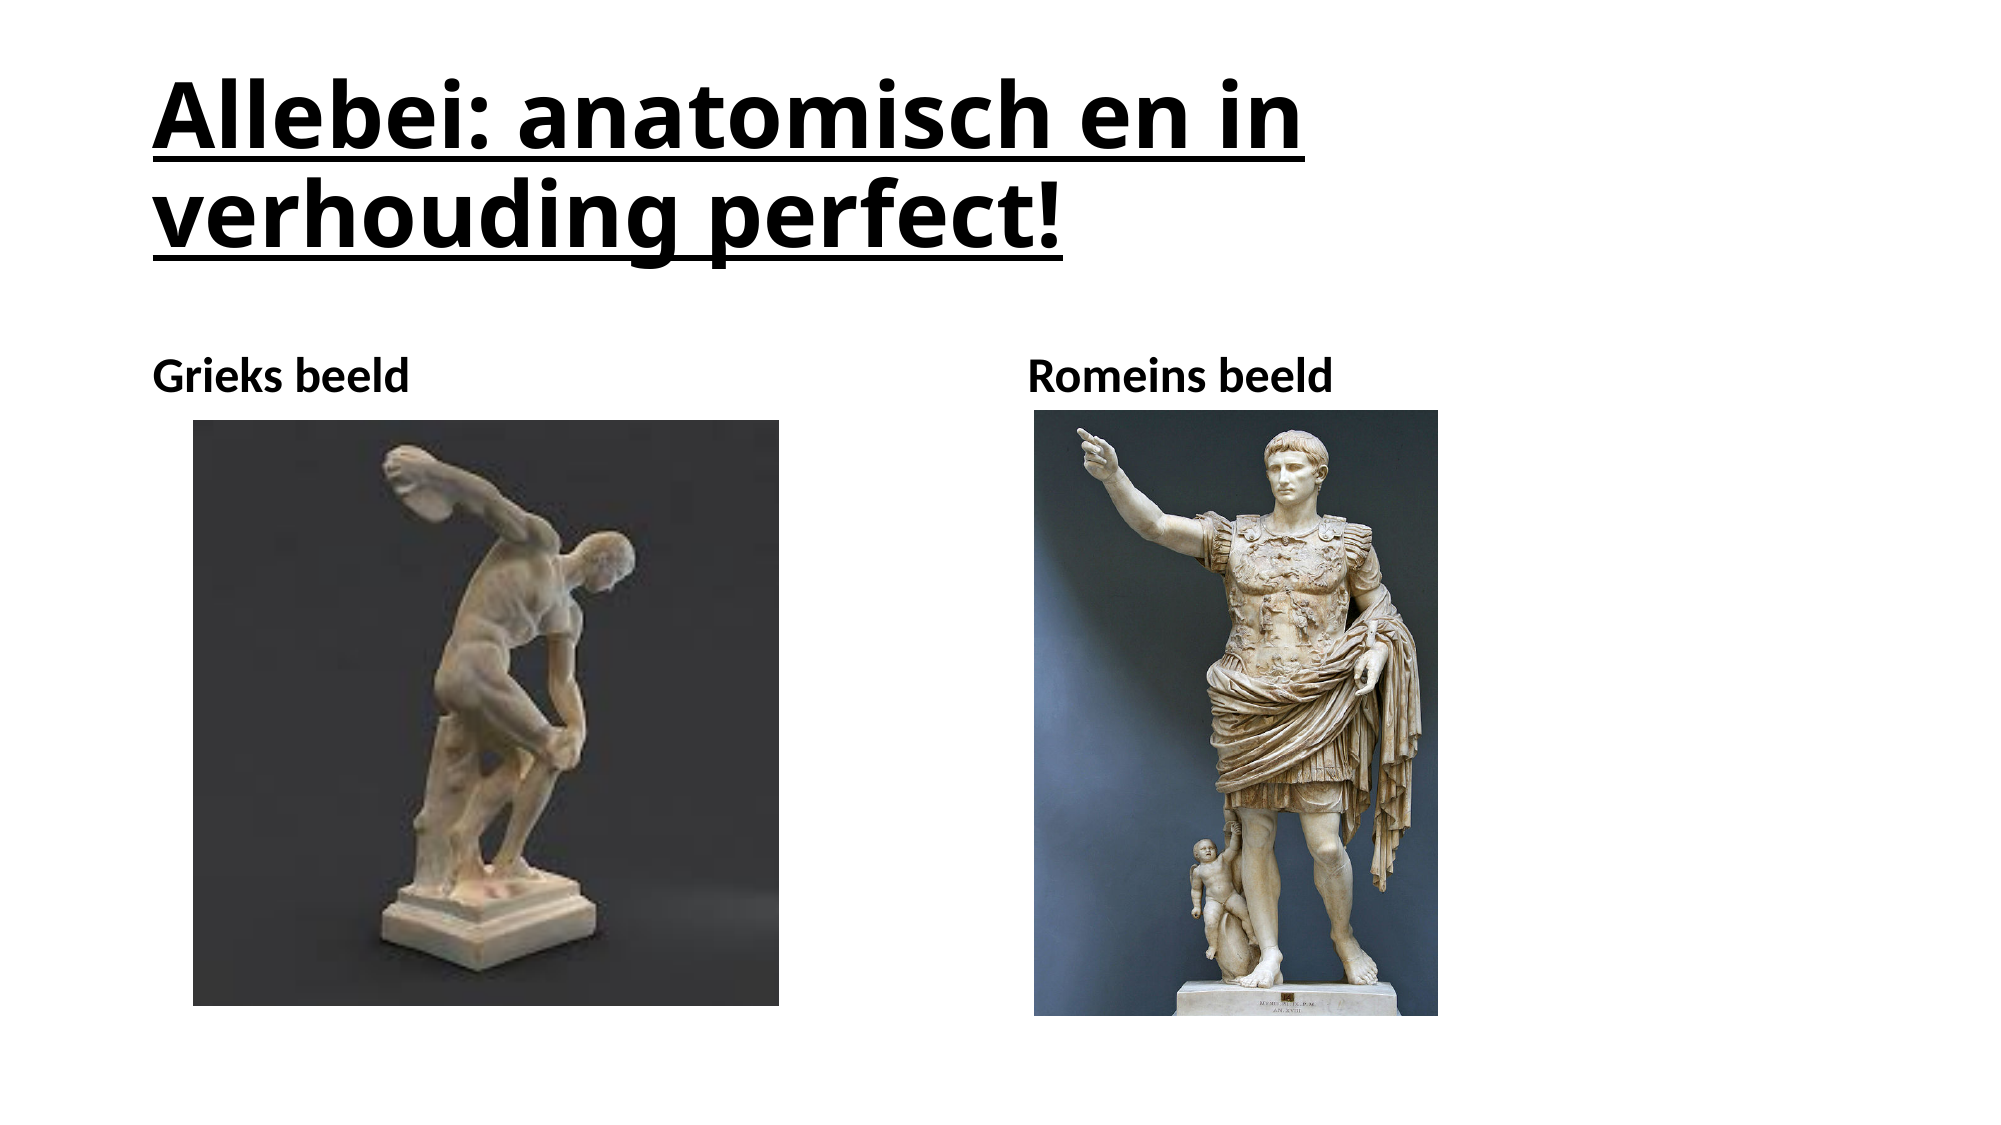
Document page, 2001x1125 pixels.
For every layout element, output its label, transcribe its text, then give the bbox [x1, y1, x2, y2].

list Romeins beeld [1012, 275, 1863, 411]
list Grieks beeld [137, 275, 984, 411]
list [193, 420, 779, 1006]
title Allebei: anatomisch en in verhouding perfect! [137, 59, 1863, 278]
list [1034, 410, 1438, 1016]
